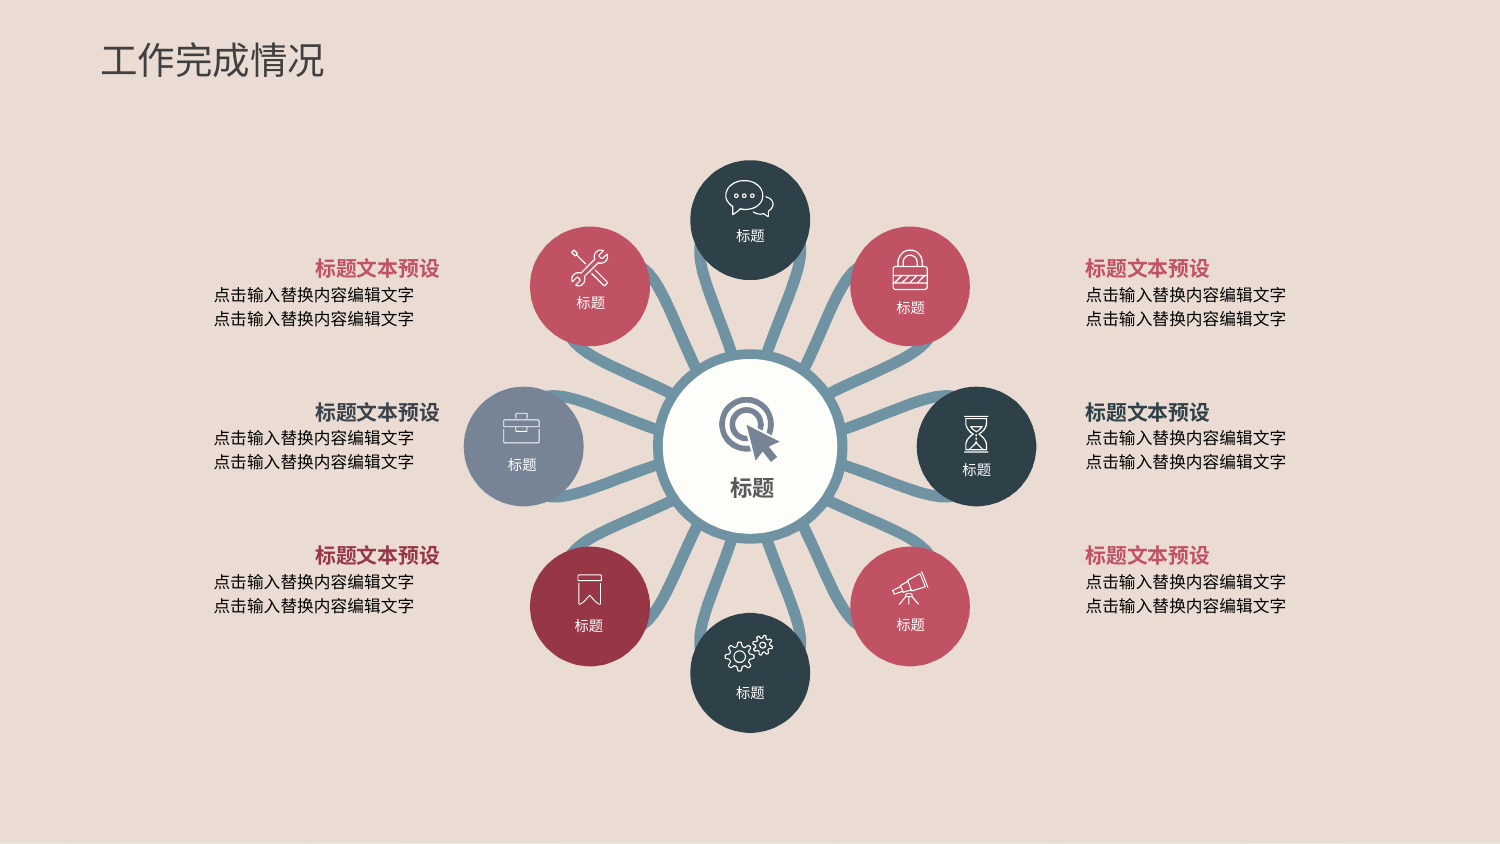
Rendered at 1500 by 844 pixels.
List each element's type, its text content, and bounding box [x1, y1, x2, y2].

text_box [463, 160, 1037, 254]
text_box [463, 644, 1037, 734]
text_box 工作完成情况 [100, 28, 450, 91]
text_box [88, 255, 1412, 636]
